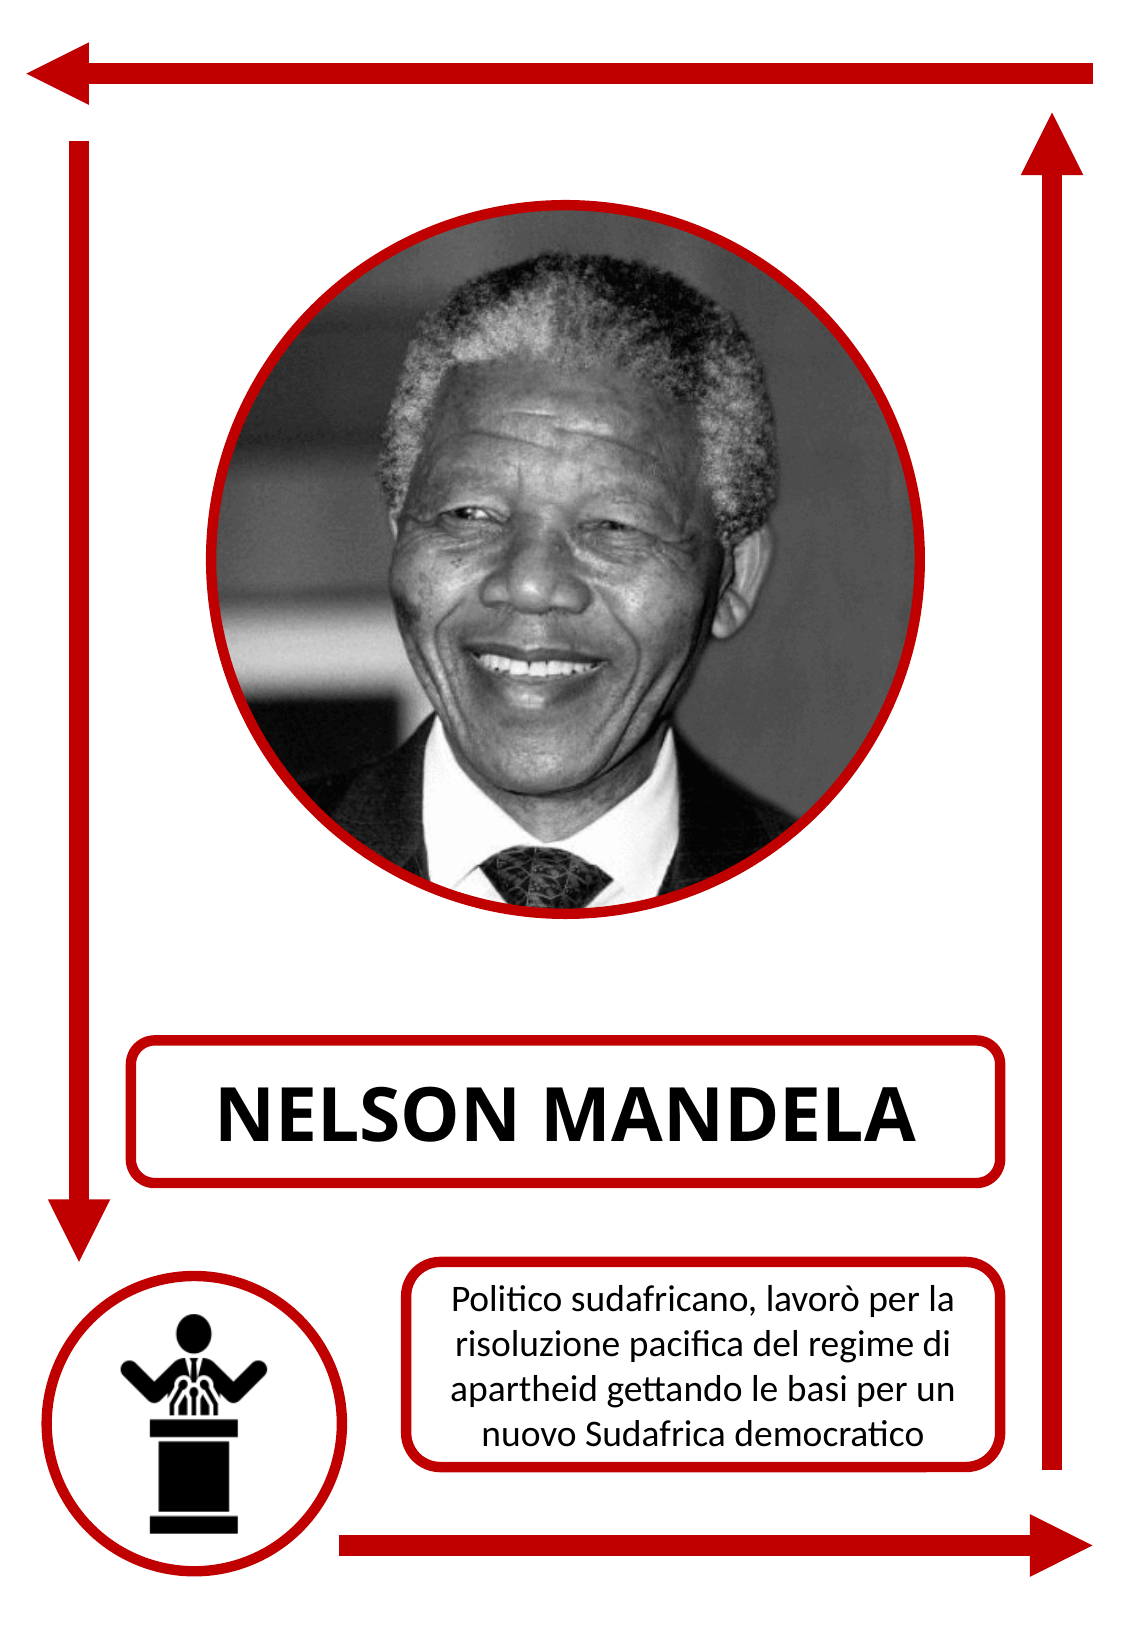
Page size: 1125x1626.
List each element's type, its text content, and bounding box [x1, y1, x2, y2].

text_box [108, 1274, 280, 1302]
text_box [109, 1546, 279, 1573]
text_box [316, 1338, 343, 1510]
text_box [210, 506, 214, 613]
picture [72, 1302, 316, 1546]
text_box [45, 1339, 72, 1509]
picture [214, 207, 924, 917]
text_box NELSON MANDELA [129, 1039, 1002, 1185]
text_box Politico sudafricano, lavorò per la risoluzione pacifica del regime di apartheid gettando le basi per un nuovo Sudafrica democratico [405, 1260, 1002, 1469]
